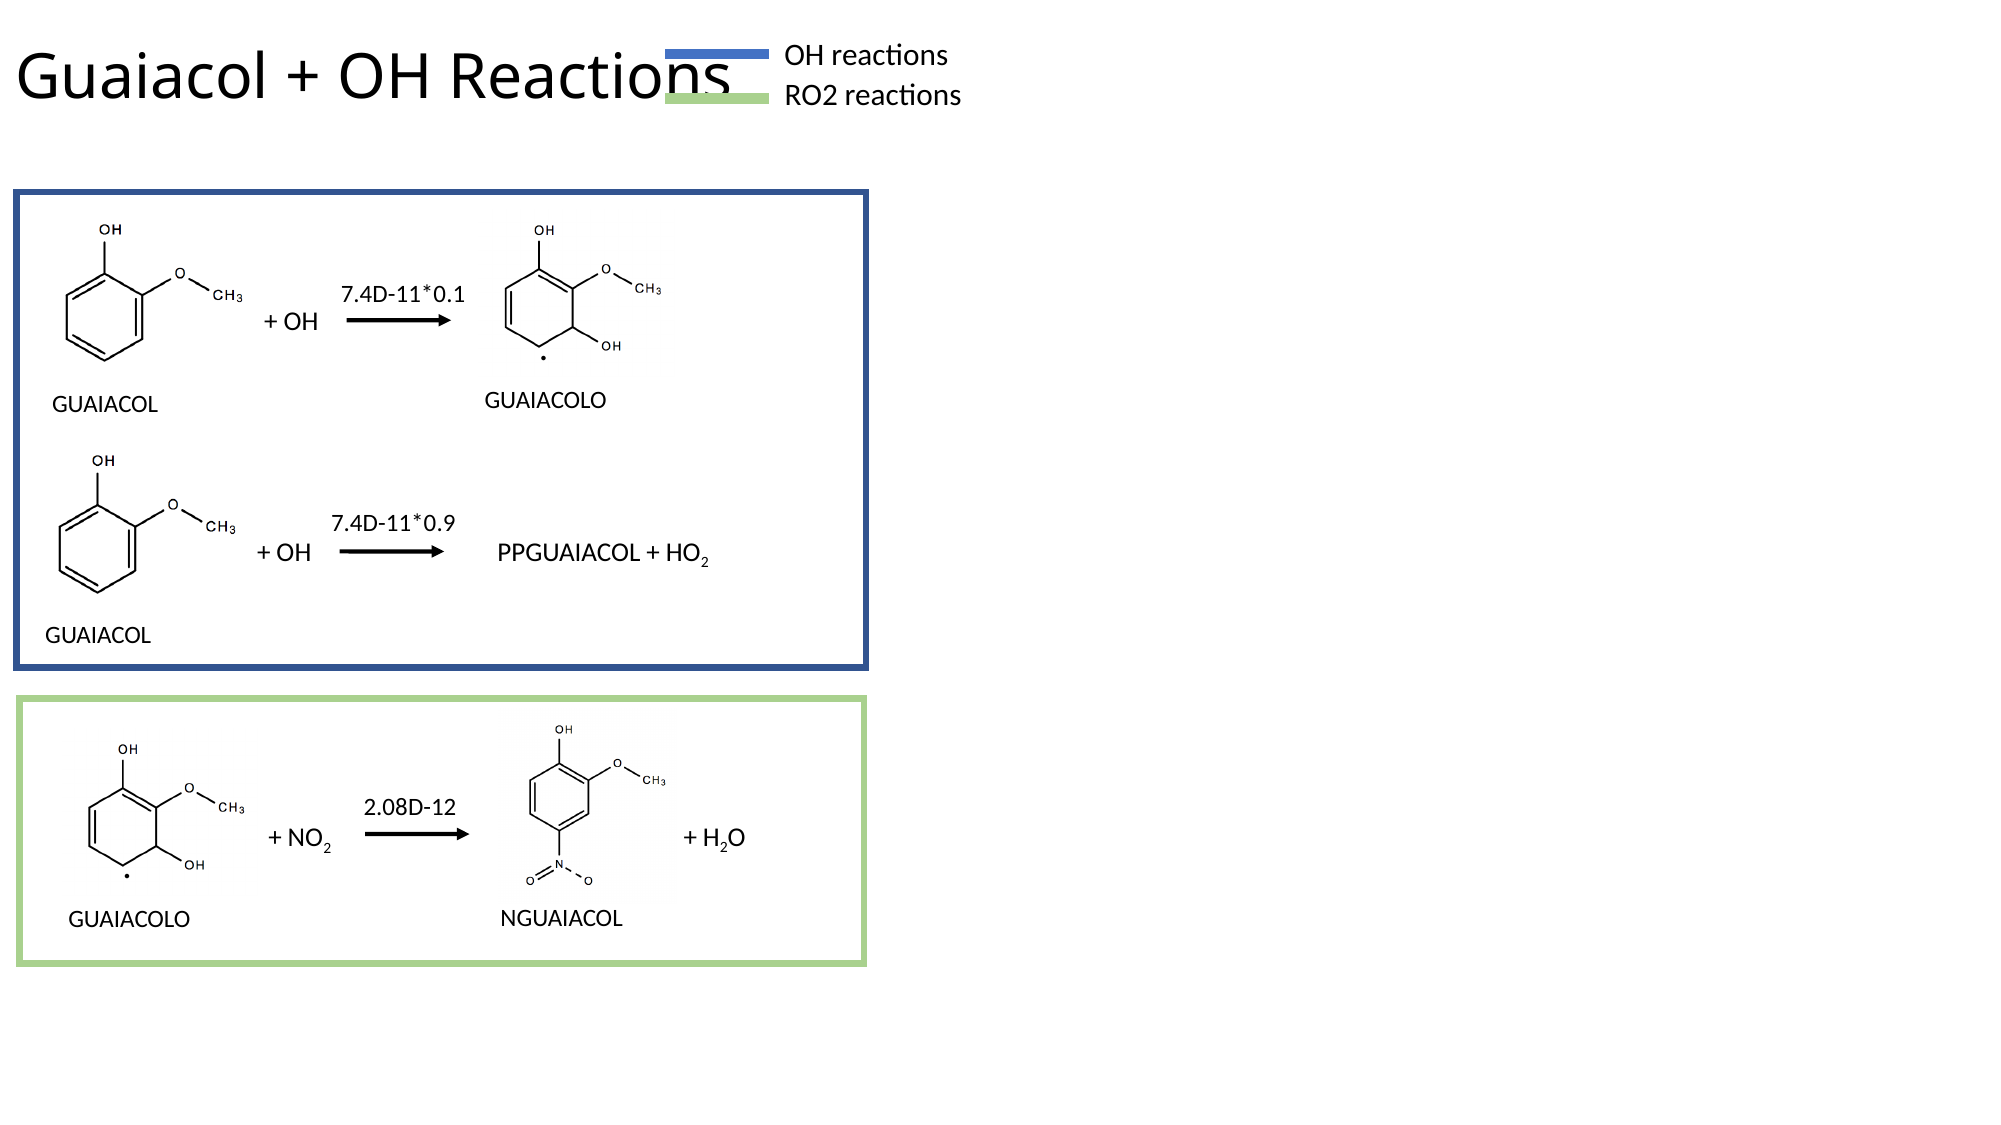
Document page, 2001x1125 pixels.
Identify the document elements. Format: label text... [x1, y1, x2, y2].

text_box + NO2 [258, 811, 358, 864]
text_box 7.4D-11*0.9 [316, 498, 471, 544]
text_box [19, 697, 865, 964]
text_box 7.4D-11*0.1 [326, 270, 468, 315]
text_box 2.08D-12 [348, 783, 472, 829]
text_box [468, 209, 675, 422]
text_box [339, 545, 445, 558]
text_box OH reactions [769, 26, 964, 66]
text_box [365, 829, 470, 841]
picture [498, 708, 677, 904]
text_box + OH [250, 527, 347, 575]
text_box GUAIACOL [30, 611, 167, 656]
text_box NGUAIACOL [485, 894, 638, 940]
text_box Guaiacol + OH Reactions [0, 0, 1781, 187]
picture [41, 217, 257, 375]
text_box [346, 314, 452, 327]
text_box + H2O [677, 811, 774, 864]
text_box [52, 728, 258, 941]
text_box + OH [257, 296, 354, 344]
text_box [16, 191, 867, 669]
text_box PPGUAIACOL + HO2 [482, 526, 724, 579]
picture [34, 448, 250, 607]
text_box RO2 reactions [769, 66, 977, 119]
text_box GUAIACOL [37, 380, 174, 425]
